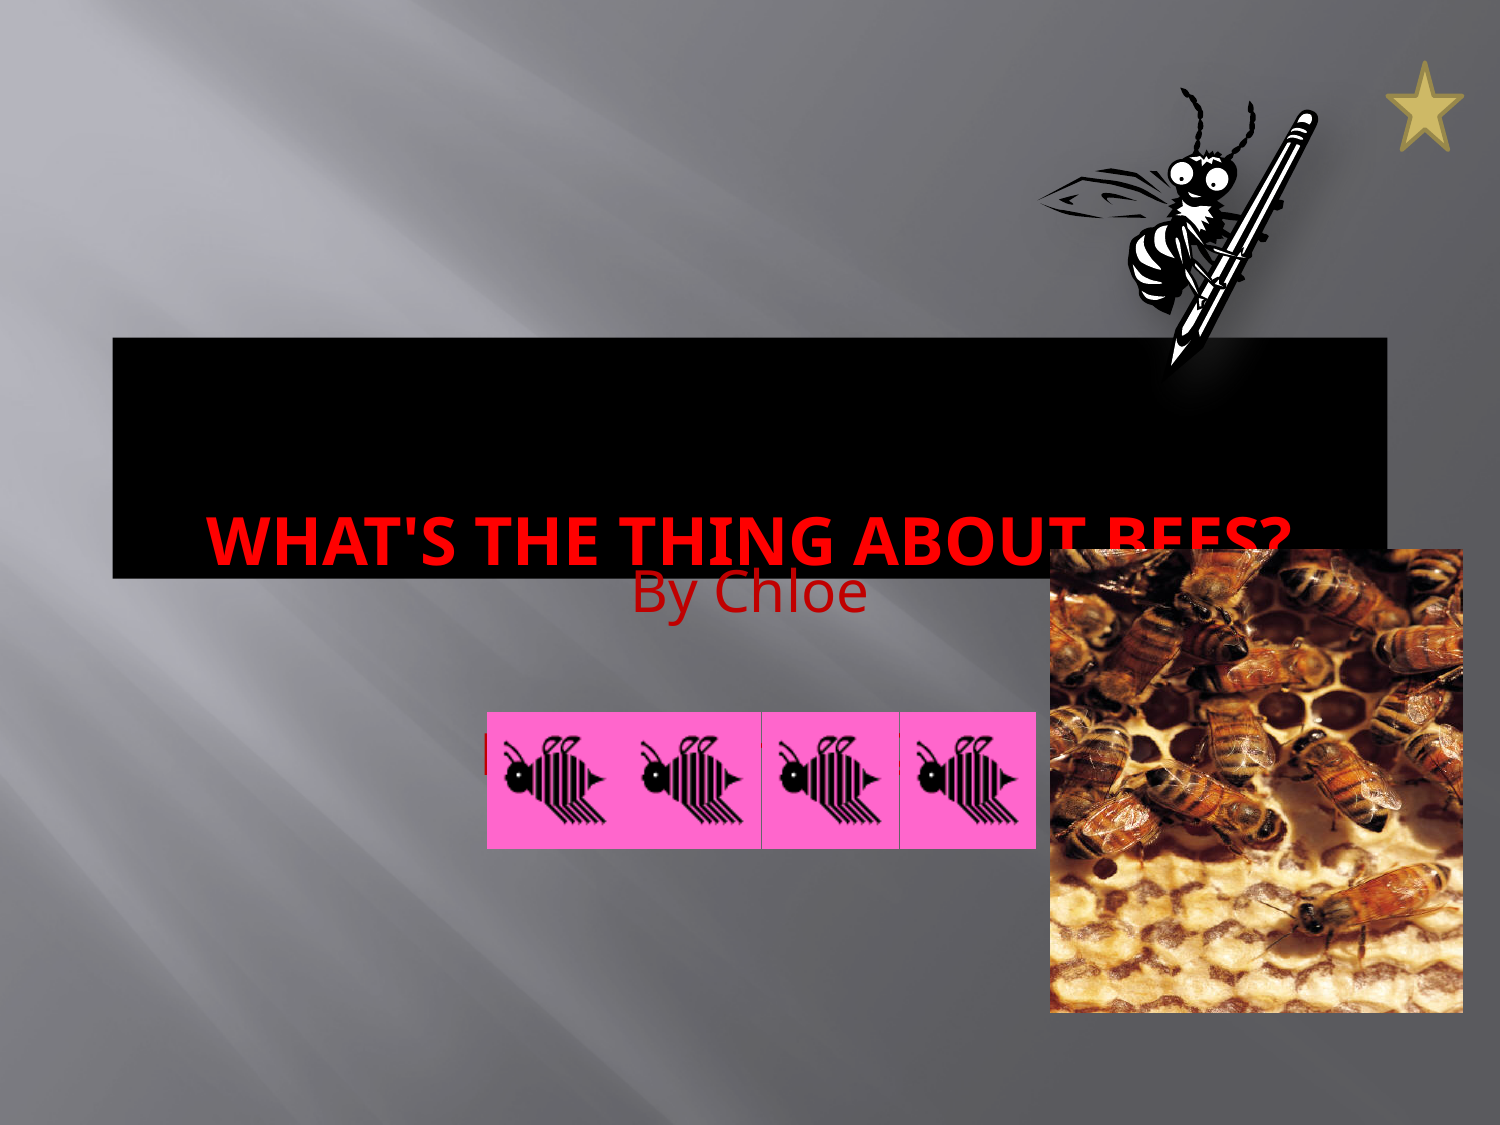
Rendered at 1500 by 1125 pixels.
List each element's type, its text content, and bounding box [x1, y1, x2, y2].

title What's the thing about Bees? [112, 337, 1388, 579]
subtitle By Chloe November 2nd, 2011 [225, 546, 1275, 834]
text_box [1385, 60, 1465, 152]
picture [1049, 549, 1463, 1013]
picture [487, 712, 1037, 849]
picture [1037, 87, 1319, 384]
